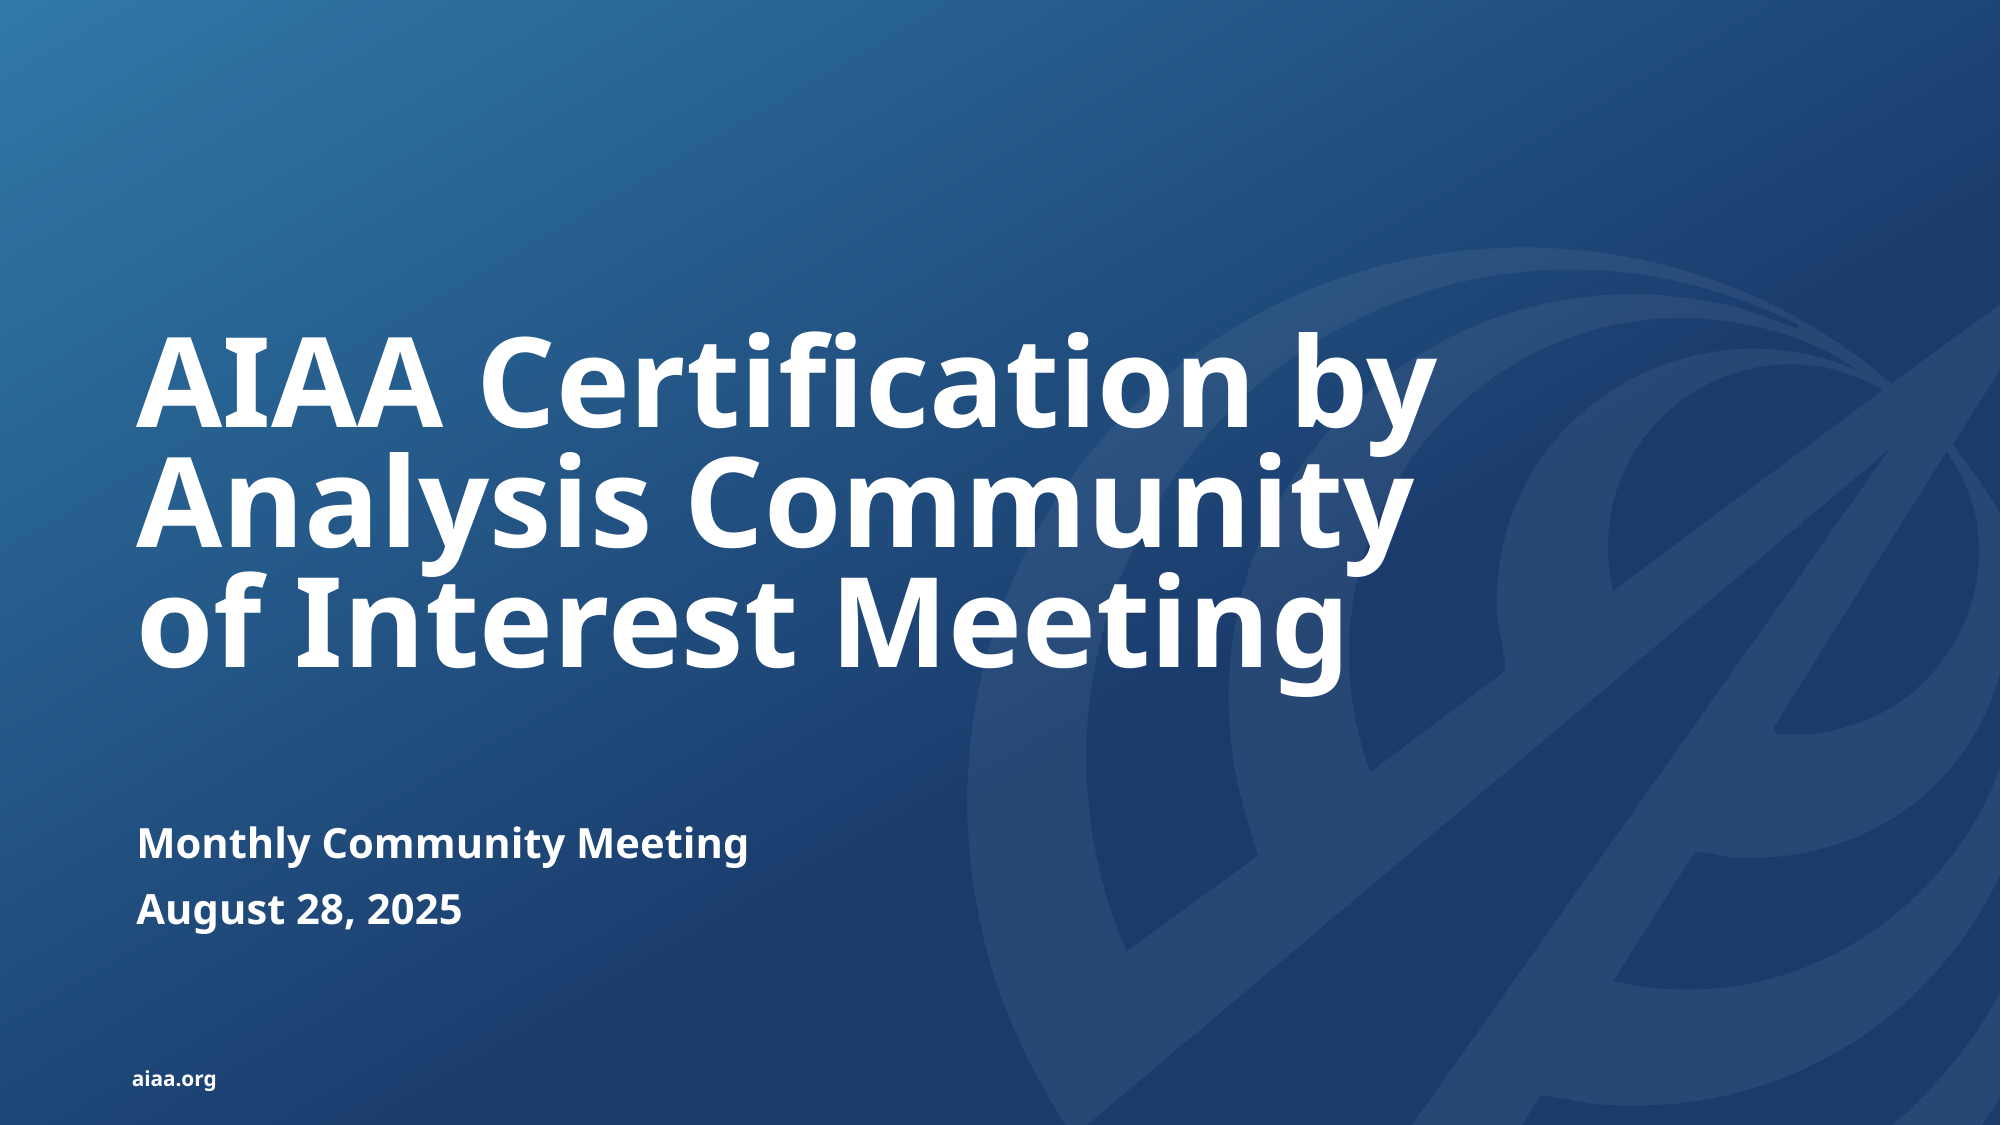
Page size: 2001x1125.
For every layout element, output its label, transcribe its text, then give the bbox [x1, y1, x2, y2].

list Monthly Community Meeting August 28, 2025 [136, 822, 1452, 1125]
title AIAA Certification by Analysis Community of Interest Meeting [136, 386, 1452, 788]
